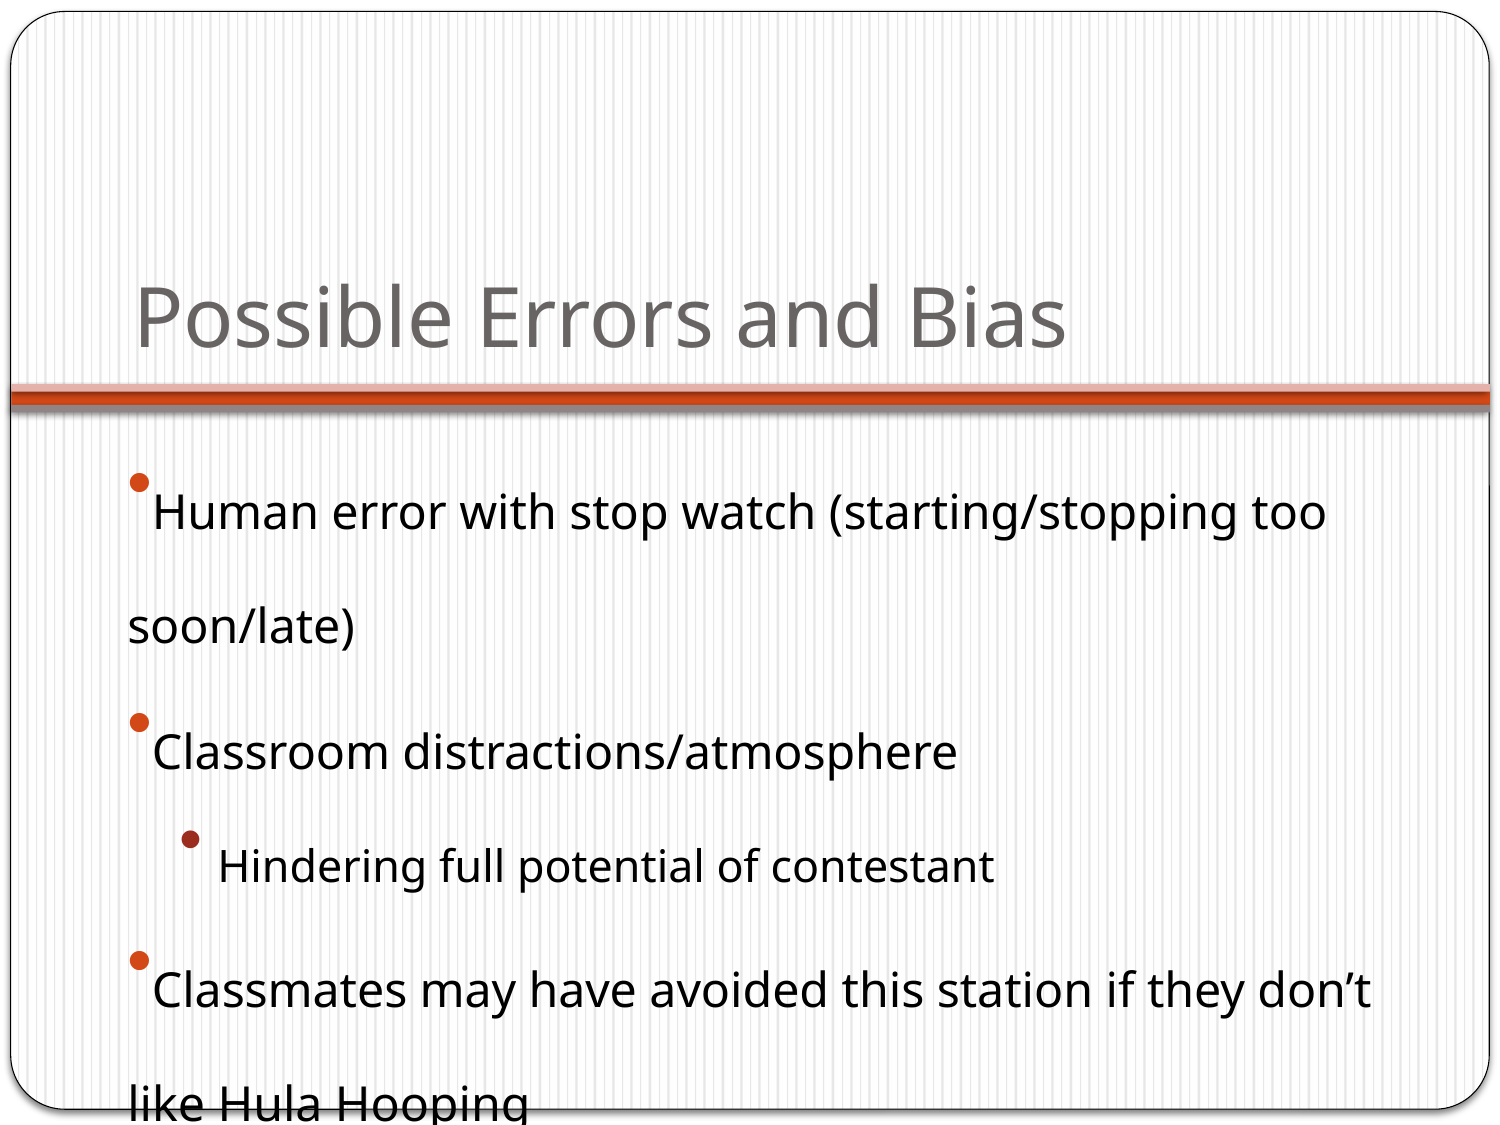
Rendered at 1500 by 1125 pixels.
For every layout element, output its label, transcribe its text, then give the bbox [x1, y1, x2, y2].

title Possible Errors and Bias [118, 156, 1394, 380]
list Human error with stop watch (starting/stopping too soon/late) Classroom distractions/atmosphere Hindering full potential of contestant Classmates may have avoided this station if they don’t like Hula Hooping Gave second chance to few contestants Messed up immediately, bumped into something or someone [112, 417, 1394, 825]
